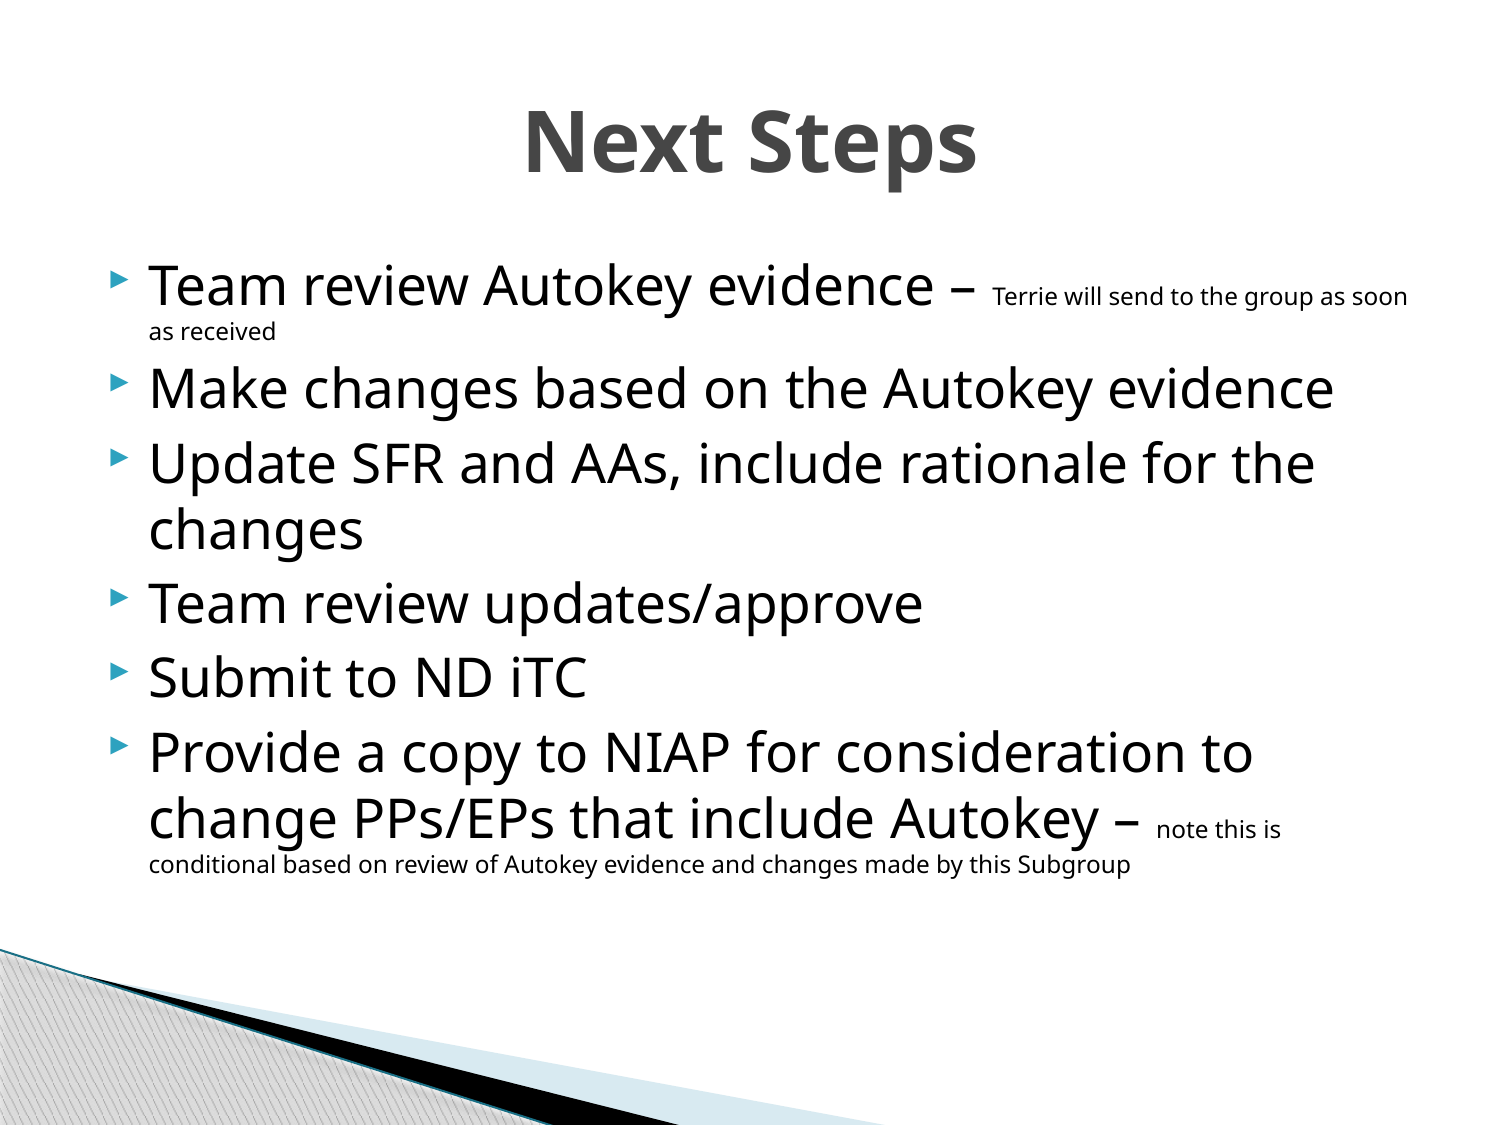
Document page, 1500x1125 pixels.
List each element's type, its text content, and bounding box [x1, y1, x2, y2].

title Next Steps [75, 45, 1425, 233]
list Team review Autokey evidence – Terrie will send to the group as soon as received Make changes based on the Autokey evidence Update SFR and AAs, include rationale for the changes Team review updates/approve Submit to ND iTC Provide a copy to NIAP for consideration to change PPs/EPs that include Autokey – note this is conditional based on review of Autokey evidence and changes made by this Subgroup [75, 243, 1425, 888]
